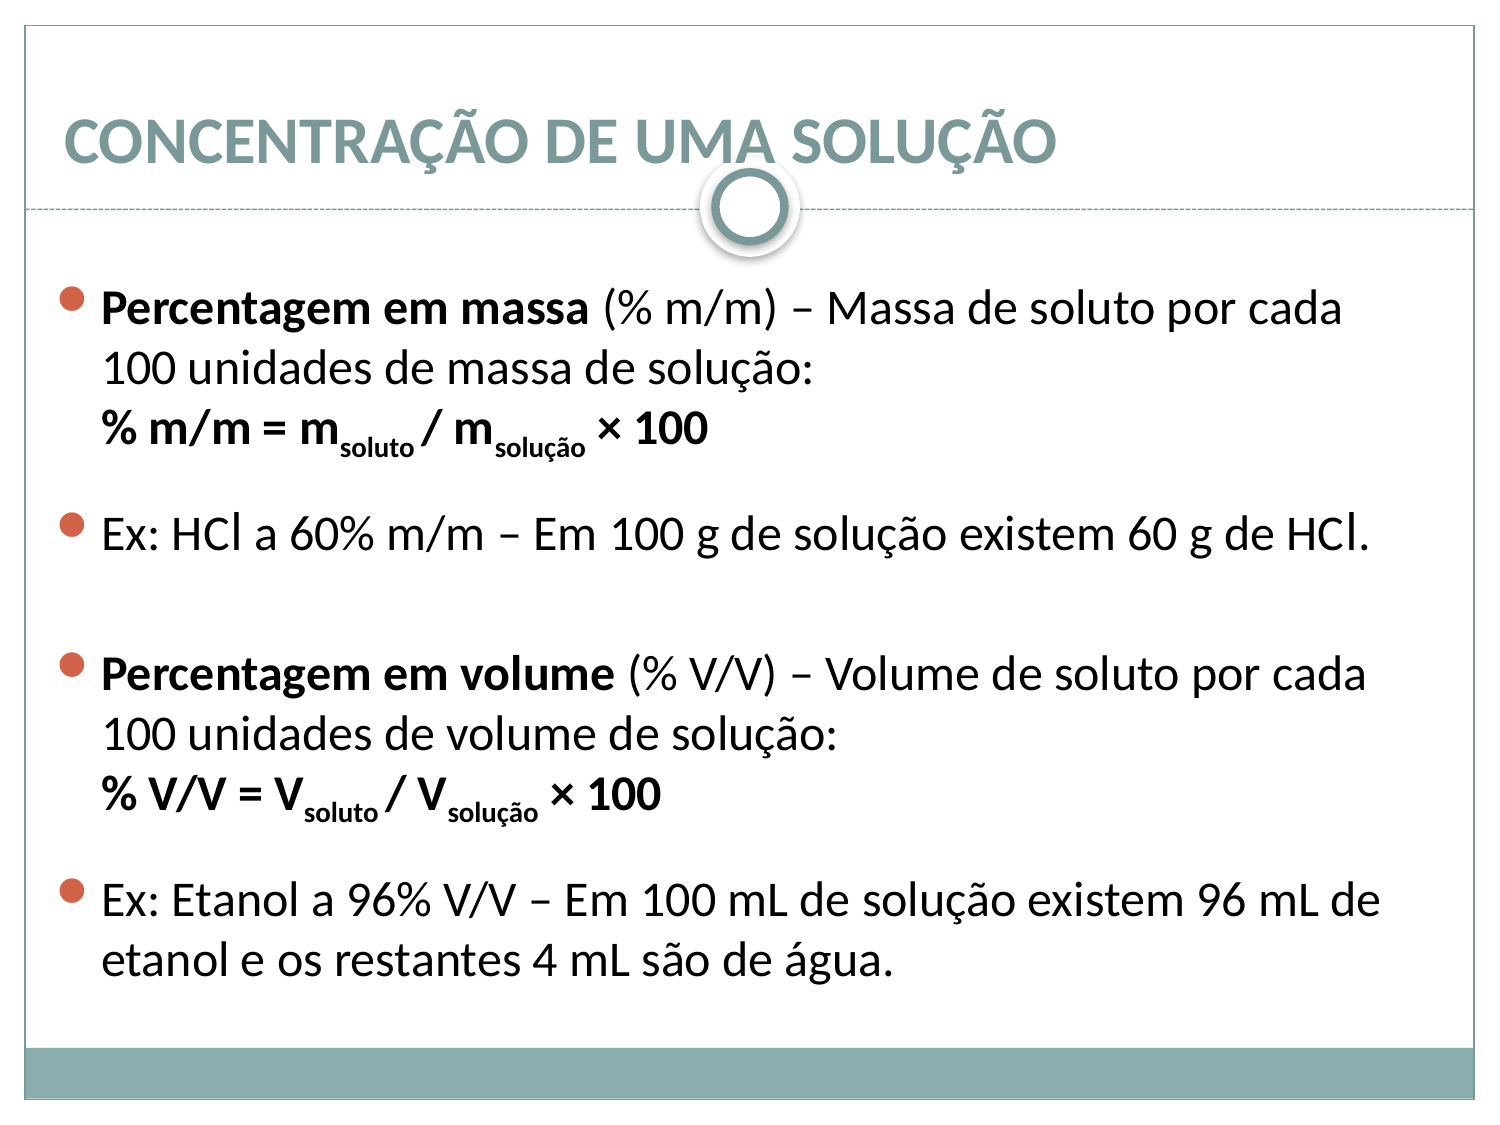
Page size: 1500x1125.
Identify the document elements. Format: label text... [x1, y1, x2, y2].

text_box Percentagem em massa (% m/m) – Massa de soluto por cada 100 unidades de massa de solução: % m/m = msoluto / msolução × 100 Ex: HCl a 60% m/m – Em 100 g de solução existem 60 g de HCl. Percentagem em volume (% V/V) – Volume de soluto por cada 100 unidades de volume de solução: % V/V = Vsoluto / Vsolução × 100 Ex: Etanol a 96% V/V – Em 100 mL de solução existem 96 mL de etanol e os restantes 4 mL são de água. [41, 267, 1471, 1012]
title CONCENTRAÇÃO DE UMA SOLUÇÃO [49, 60, 1450, 185]
